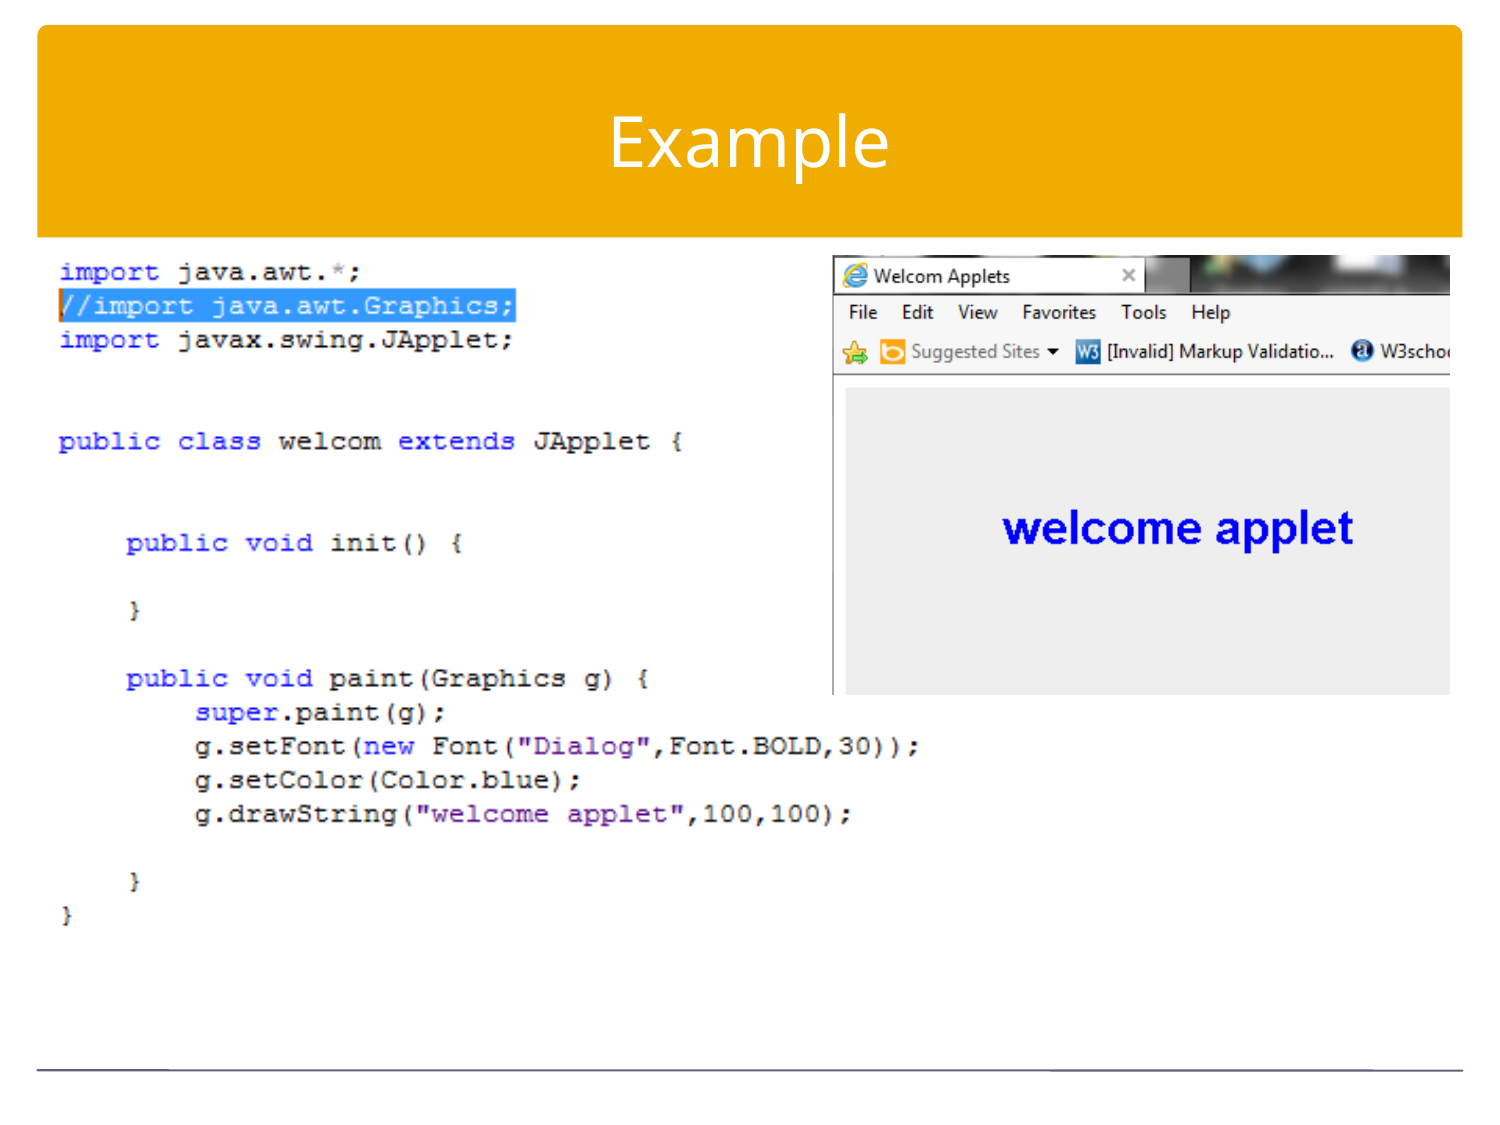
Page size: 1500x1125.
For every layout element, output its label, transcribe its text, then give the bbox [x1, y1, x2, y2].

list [52, 255, 997, 941]
picture [832, 255, 1451, 696]
title Example [49, 44, 1451, 233]
